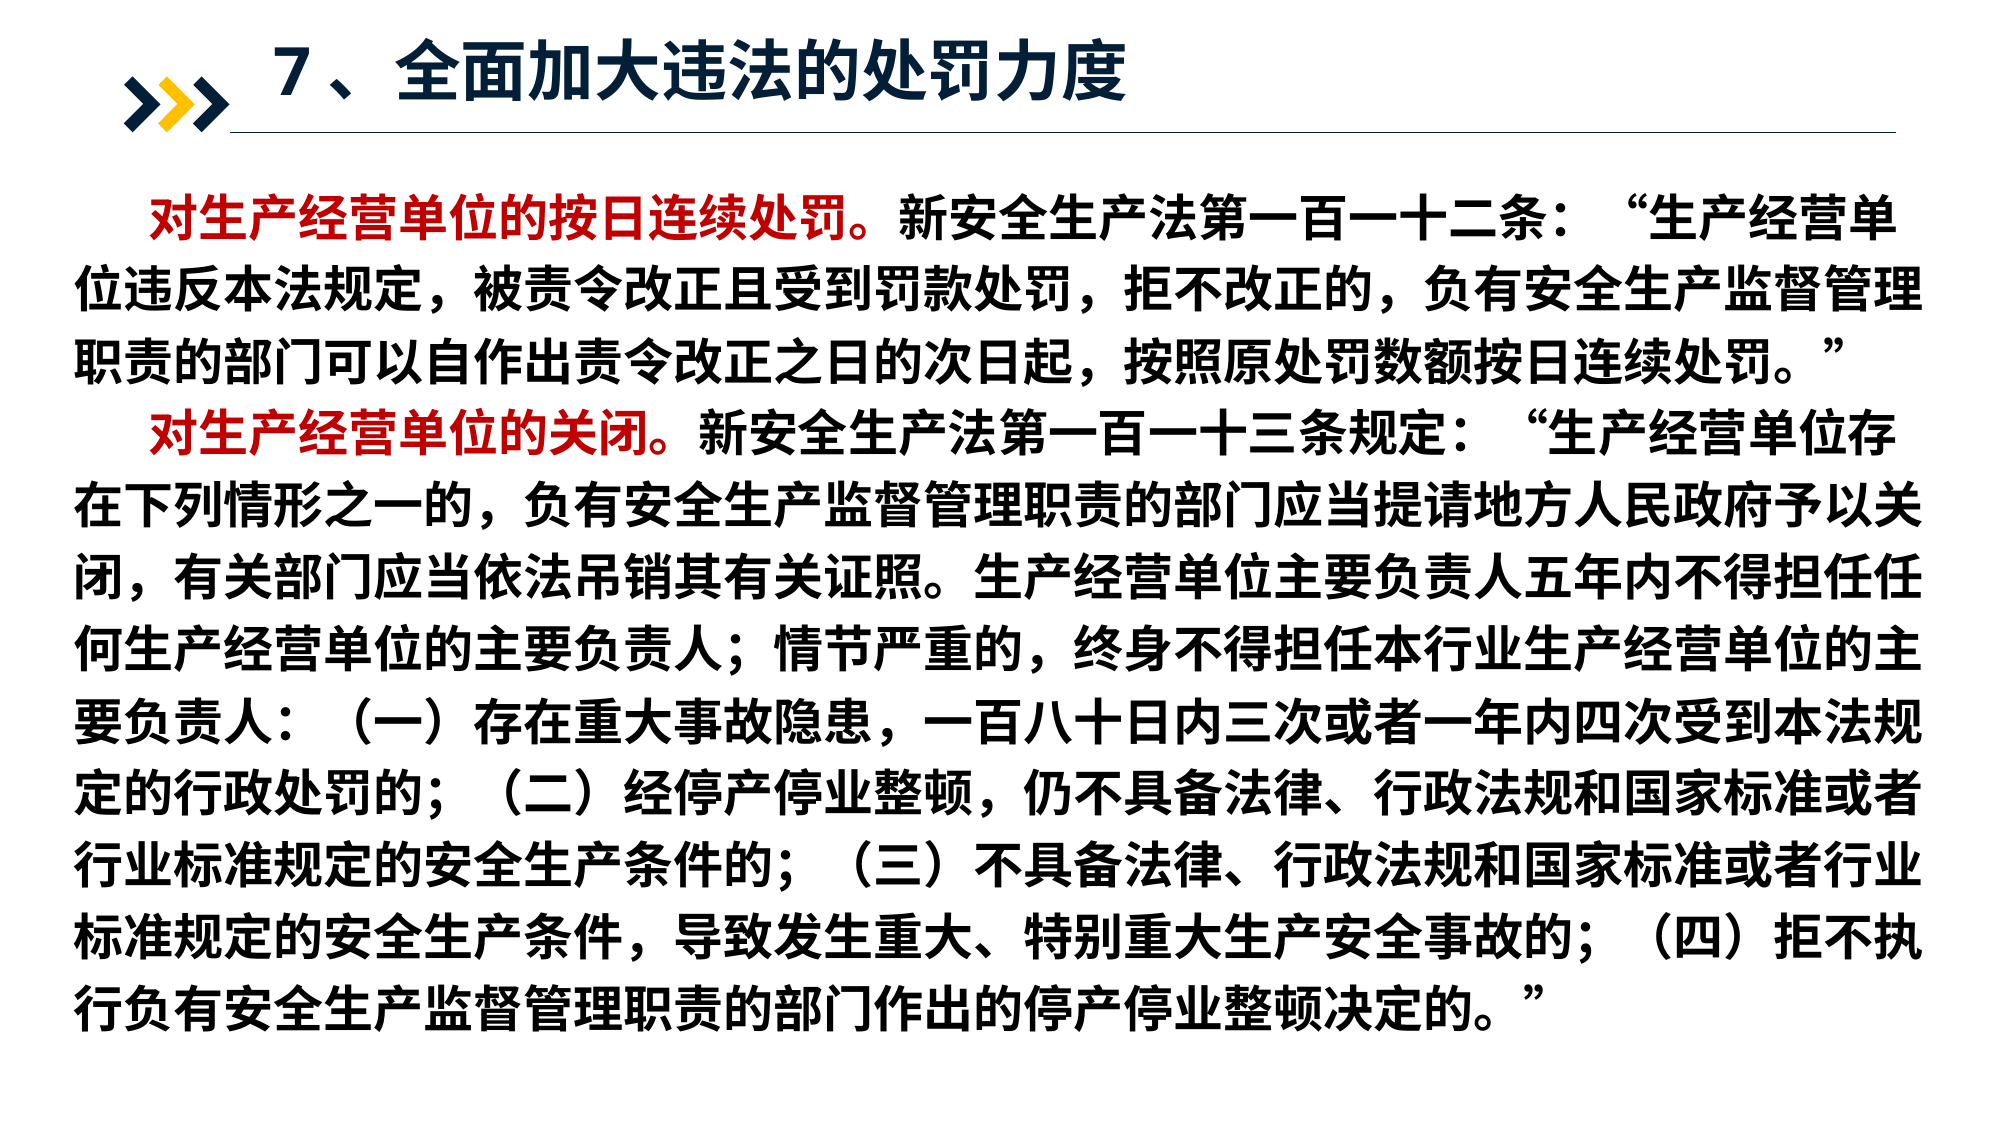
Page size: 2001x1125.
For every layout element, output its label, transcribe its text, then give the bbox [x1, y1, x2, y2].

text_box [123, 76, 1897, 133]
text_box 7、全面加大违法的处罚力度 [262, 22, 1218, 76]
text_box 对生产经营单位的按日连续处罚。新安全生产法第一百一十二条：“生产经营单位违反本法规定，被责令改正且受到罚款处罚，拒不改正的，负有安全生产监督管理职责的部门可以自作出责令改正之日的次日起，按照原处罚数额按日连续处罚。” 对生产经营单位的关闭。新安全生产法第一百一十三条规定：“生产经营单位存在下列情形之一的，负有安全生产监督管理职责的部门应当提请地方人民政府予以关闭，有关部门应当依法吊销其有关证照。生产经营单位主要负责人五年内不得担任任何生产经营单位的主要负责人；情节严重的，终身不得担任本行业生产经营单位的主要负责人：（一）存在重大事故隐患，一百八十日内三次或者一年内四次受到本法规定的行政处罚的；（二）经停产停业整顿，仍不具备法律、行政法规和国家标准或者行业标准规定的安全生产条件的；（三）不具备法律、行政法规和国家标准或者行业标准规定的安全生产条件，导致发生重大、特别重大生产安全事故的；（四）拒不执行负有安全生产监督管理职责的部门作出的停产停业整顿决定的。” [58, 166, 1942, 1046]
